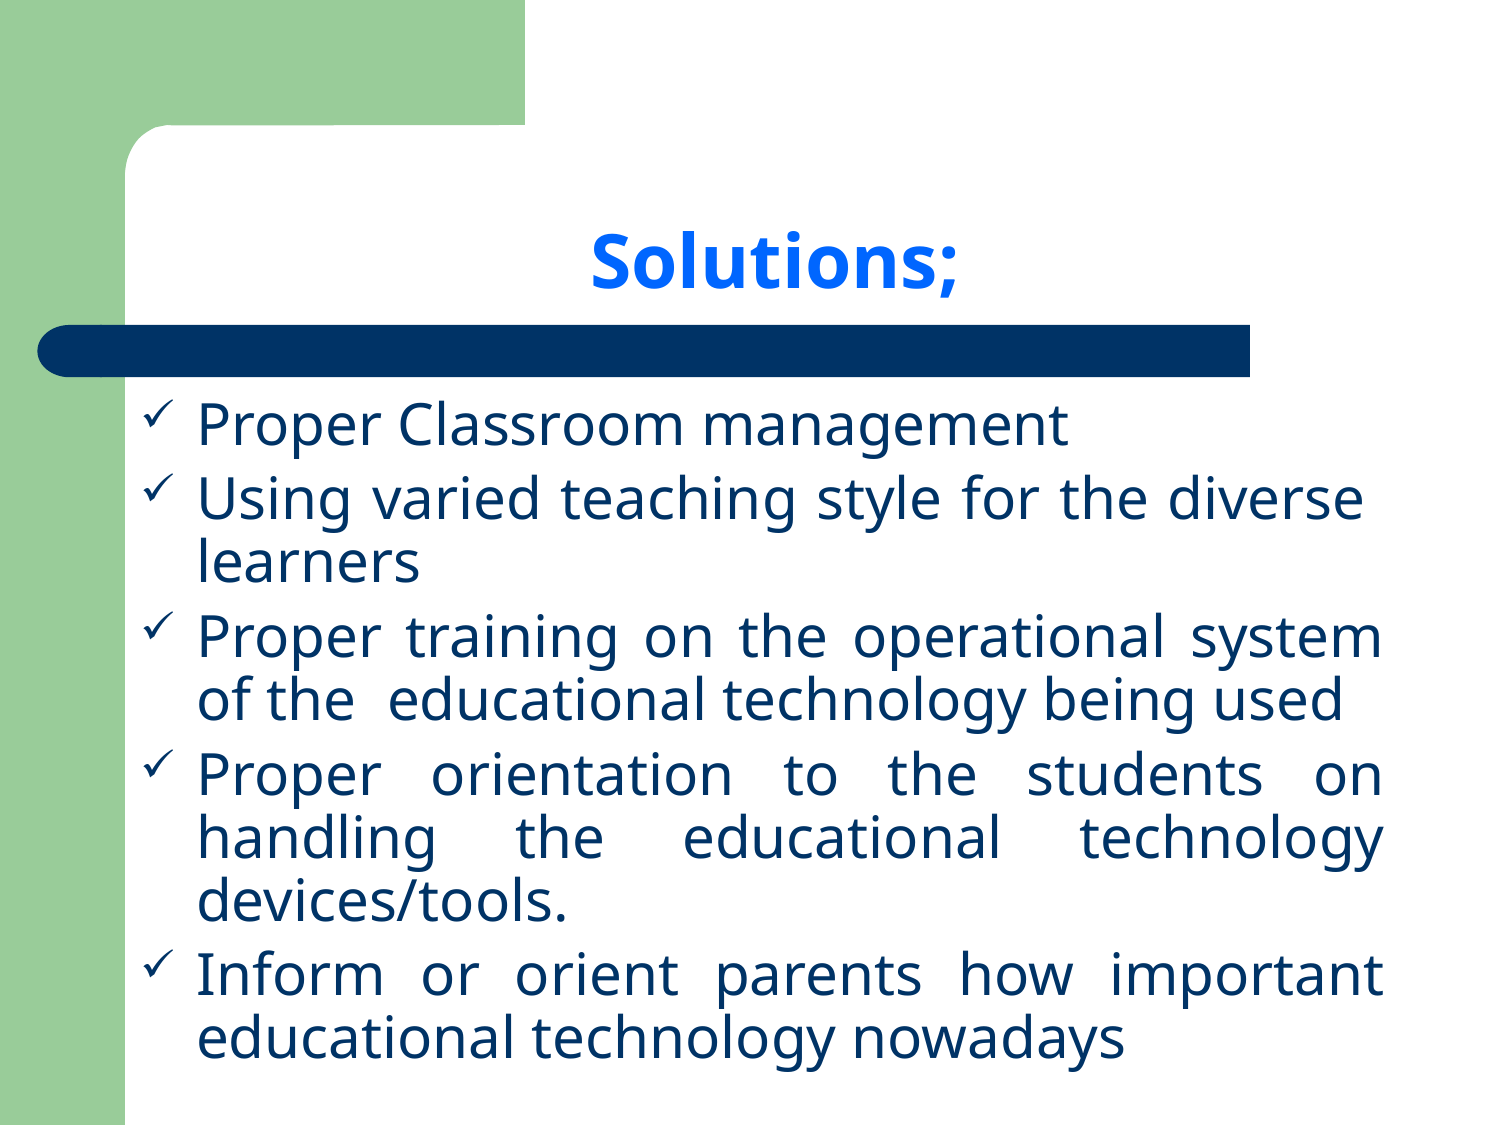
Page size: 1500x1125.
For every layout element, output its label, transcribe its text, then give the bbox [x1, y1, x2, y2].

list Proper Classroom management Using varied teaching style for the diverse learners Proper training on the operational system of the educational technology being used Proper orientation to the students on handling the educational technology devices/tools. Inform or orient parents how important educational technology nowadays [124, 387, 1400, 1125]
title Solutions; [124, 124, 1426, 313]
